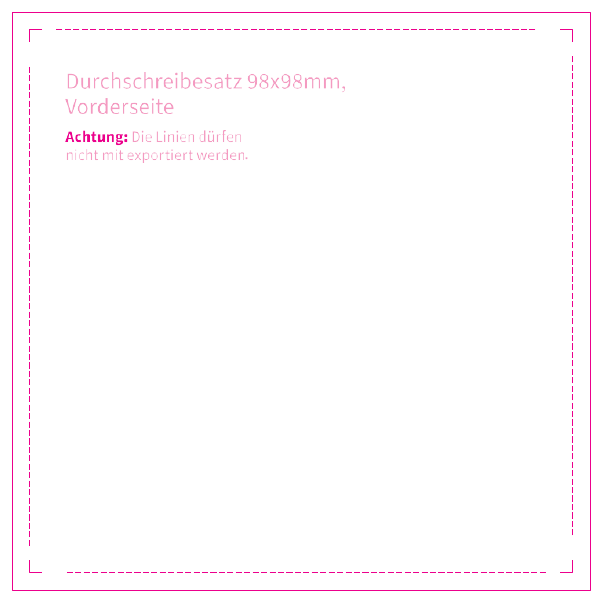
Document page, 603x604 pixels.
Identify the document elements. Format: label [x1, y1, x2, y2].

text_box [11, 11, 591, 591]
